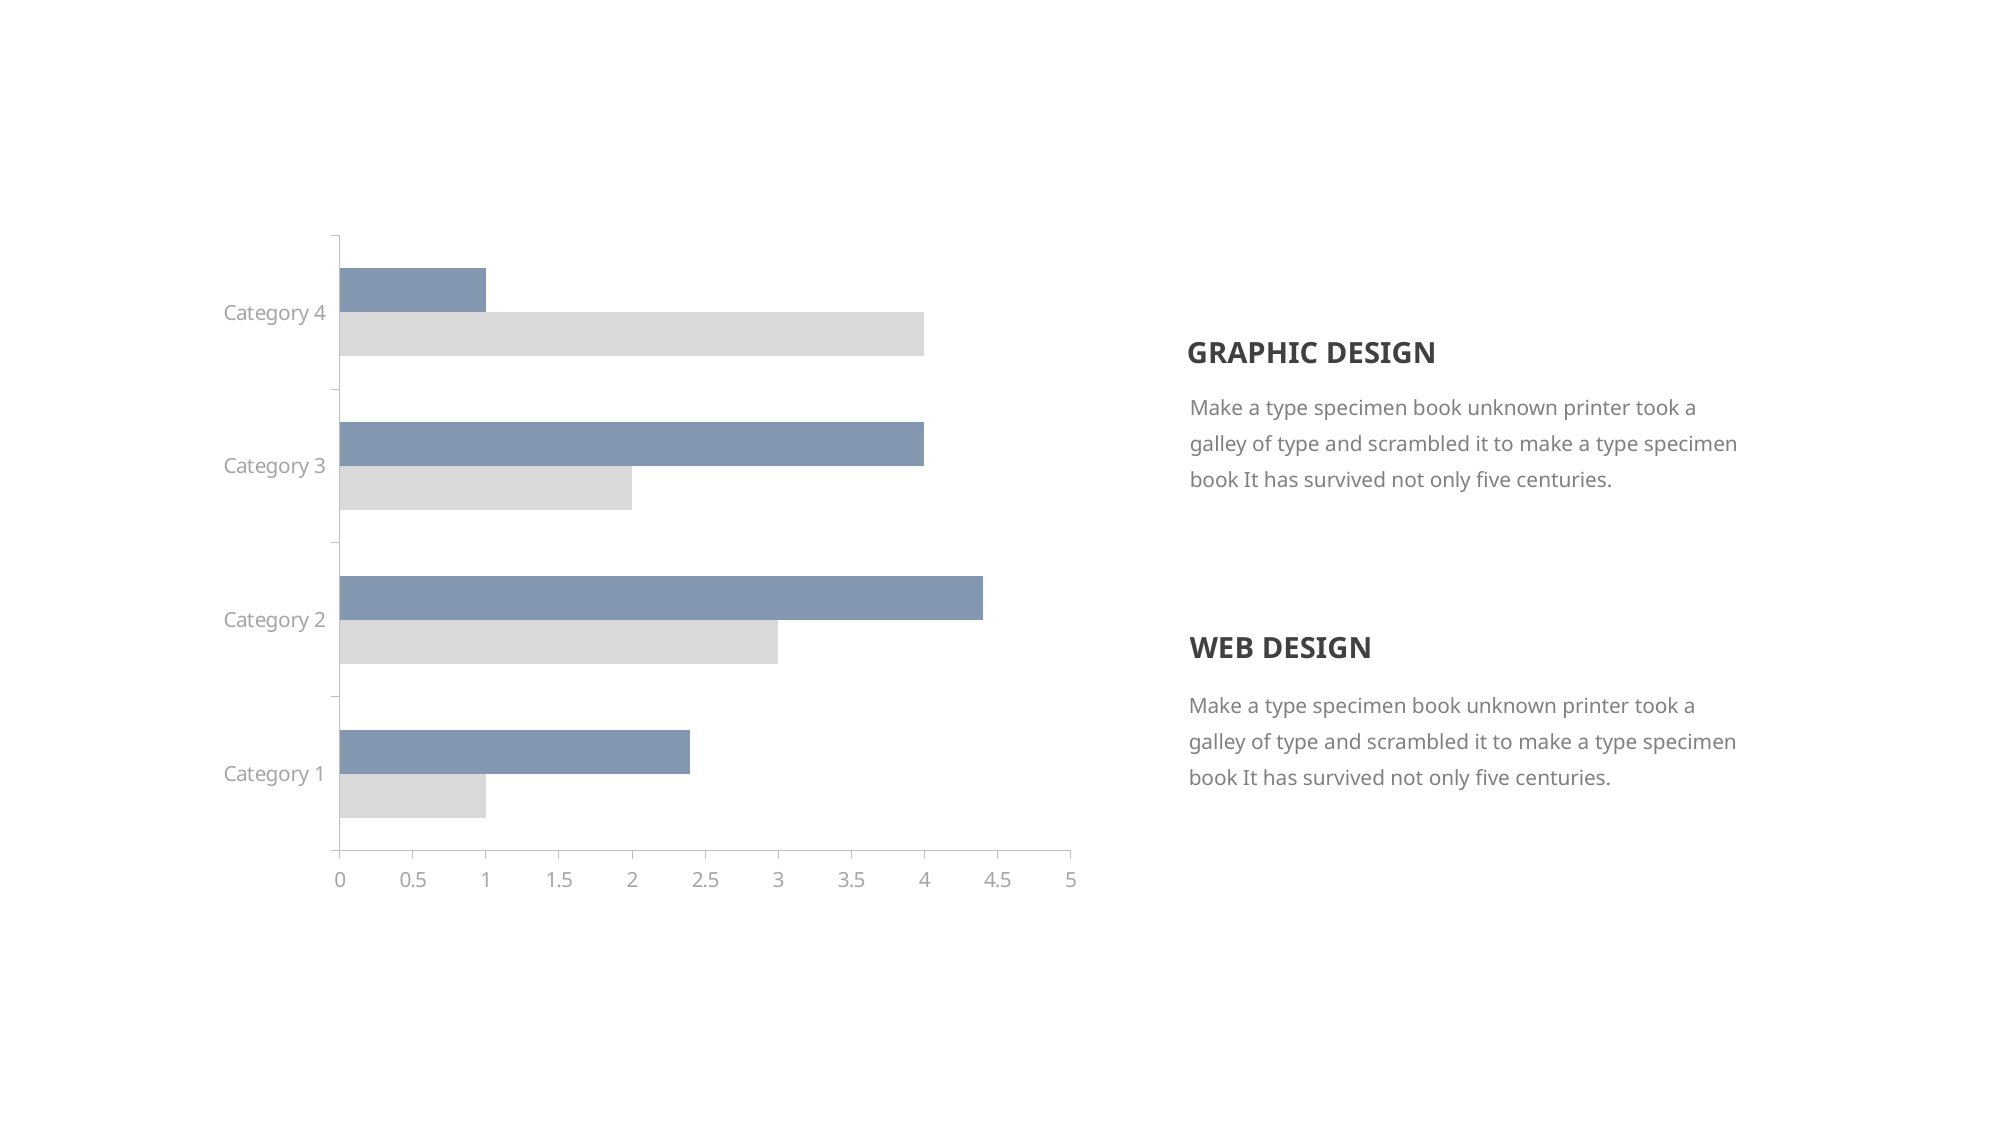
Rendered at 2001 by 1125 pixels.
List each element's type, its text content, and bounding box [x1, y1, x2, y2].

text_box WEB DESIGN [1175, 621, 1472, 672]
text_box Make a type specimen book unknown printer took a galley of type and scrambled it to make a type specimen book It has survived not only five centuries. [1175, 339, 1770, 572]
text_box Make a type specimen book unknown printer took a galley of type and scrambled it to make a type specimen book It has survived not only five centuries. [1173, 637, 1769, 869]
text_box GRAPHIC DESIGN [1172, 326, 1468, 377]
chart [205, 221, 1094, 908]
